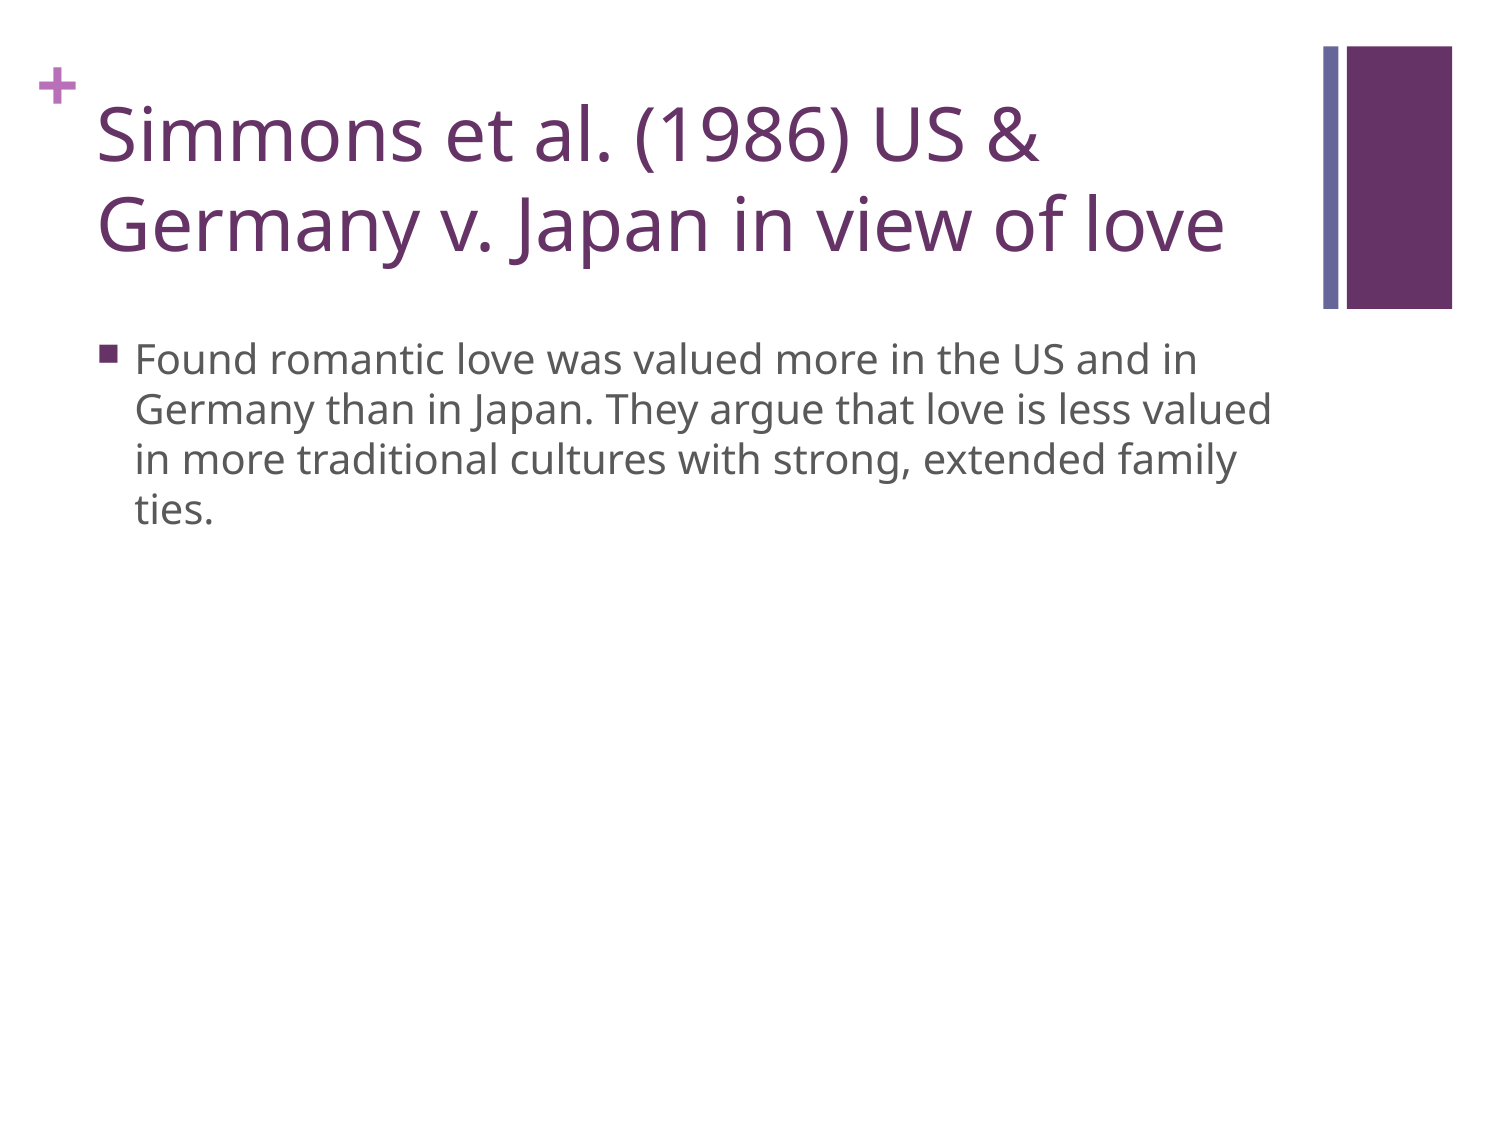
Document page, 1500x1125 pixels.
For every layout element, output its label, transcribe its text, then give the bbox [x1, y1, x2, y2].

title Simmons et al. (1986) US & Germany v. Japan in view of love [81, 79, 1322, 263]
list Found romantic love was valued more in the US and in Germany than in Japan. They argue that love is less valued in more traditional cultures with strong, extended family ties. [81, 324, 1322, 1005]
